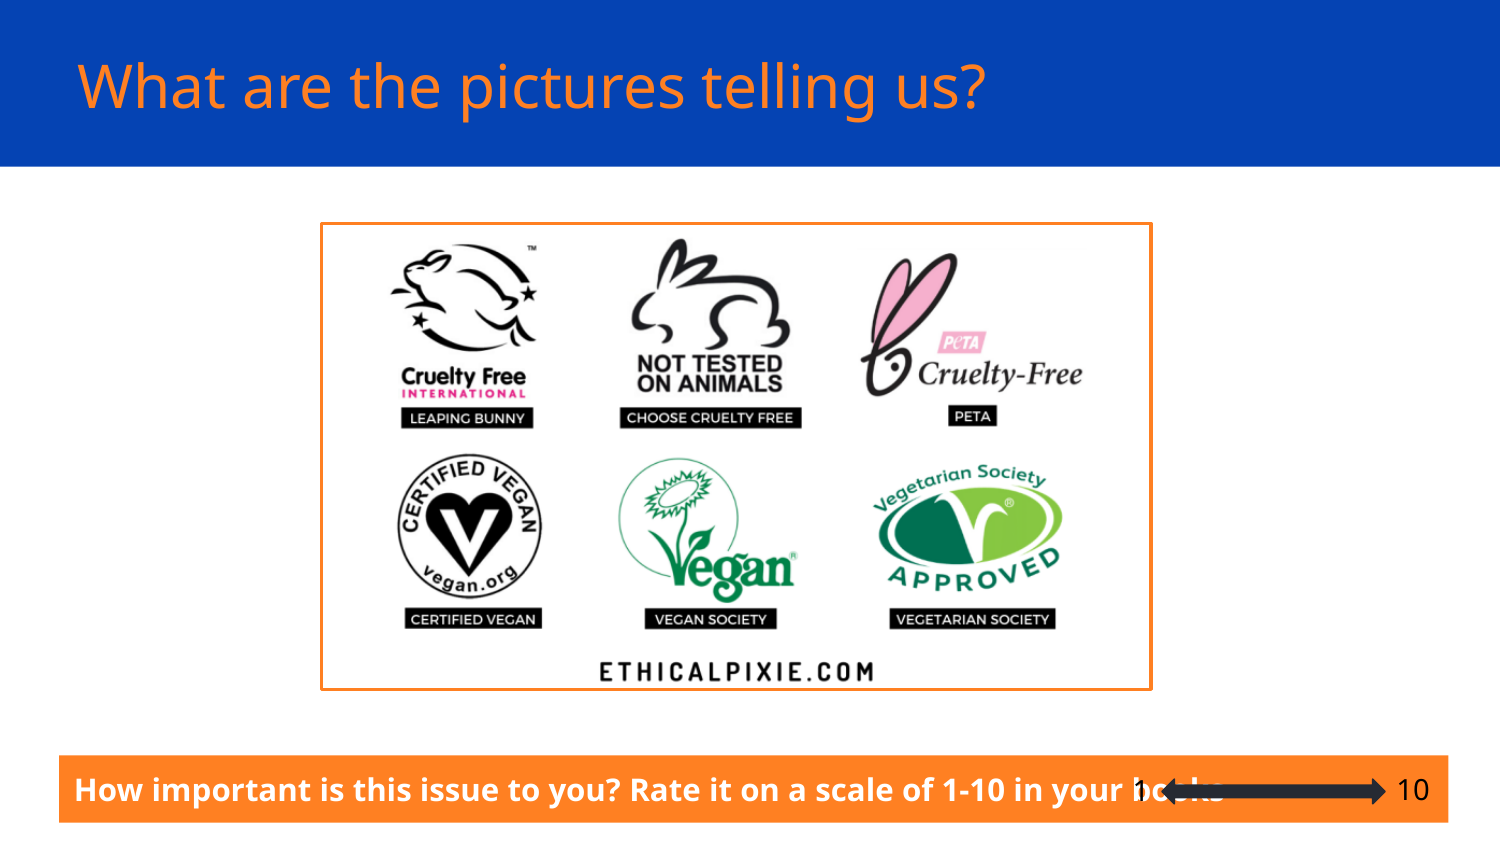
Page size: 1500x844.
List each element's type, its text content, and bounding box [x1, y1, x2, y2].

title What are the pictures telling us? [62, 41, 1333, 127]
picture [322, 224, 1150, 689]
text_box [1174, 779, 1381, 804]
text_box How important is this issue to you? Rate it on a scale of 1-10 in your books [59, 755, 1449, 823]
text_box 1 [1117, 757, 1174, 823]
text_box [1295, 707, 1470, 820]
text_box 10 [1381, 756, 1448, 821]
